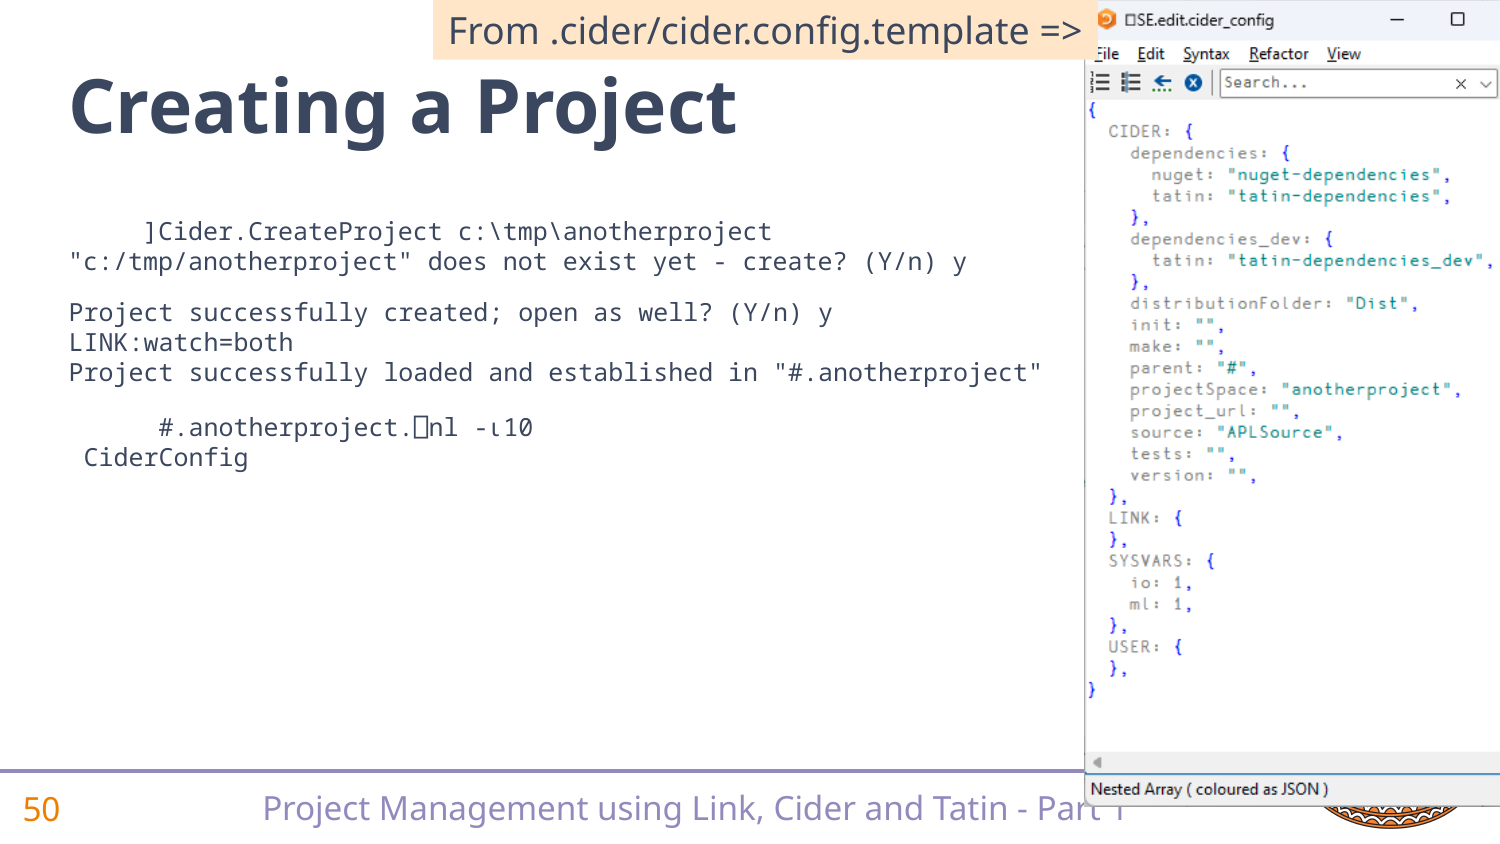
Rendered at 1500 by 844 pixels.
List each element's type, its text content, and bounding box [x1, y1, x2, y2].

picture [1084, 0, 1500, 829]
title Creating a Project [53, 43, 1079, 157]
list ]Cider.CreateProject c:\tmp\anotherproject "c:/tmp/anotherproject" does not exist yet - create? (Y/n) y [53, 207, 1053, 289]
text_box Project successfully created; open as well? (Y/n) y LINK:watch=both Project successfully loaded and established in "#.anotherproject" #.anotherproject.⎕nl -⍳10 CiderConfig [53, 289, 1104, 821]
text_box From .cider/cider.config.template => [433, 0, 1082, 60]
